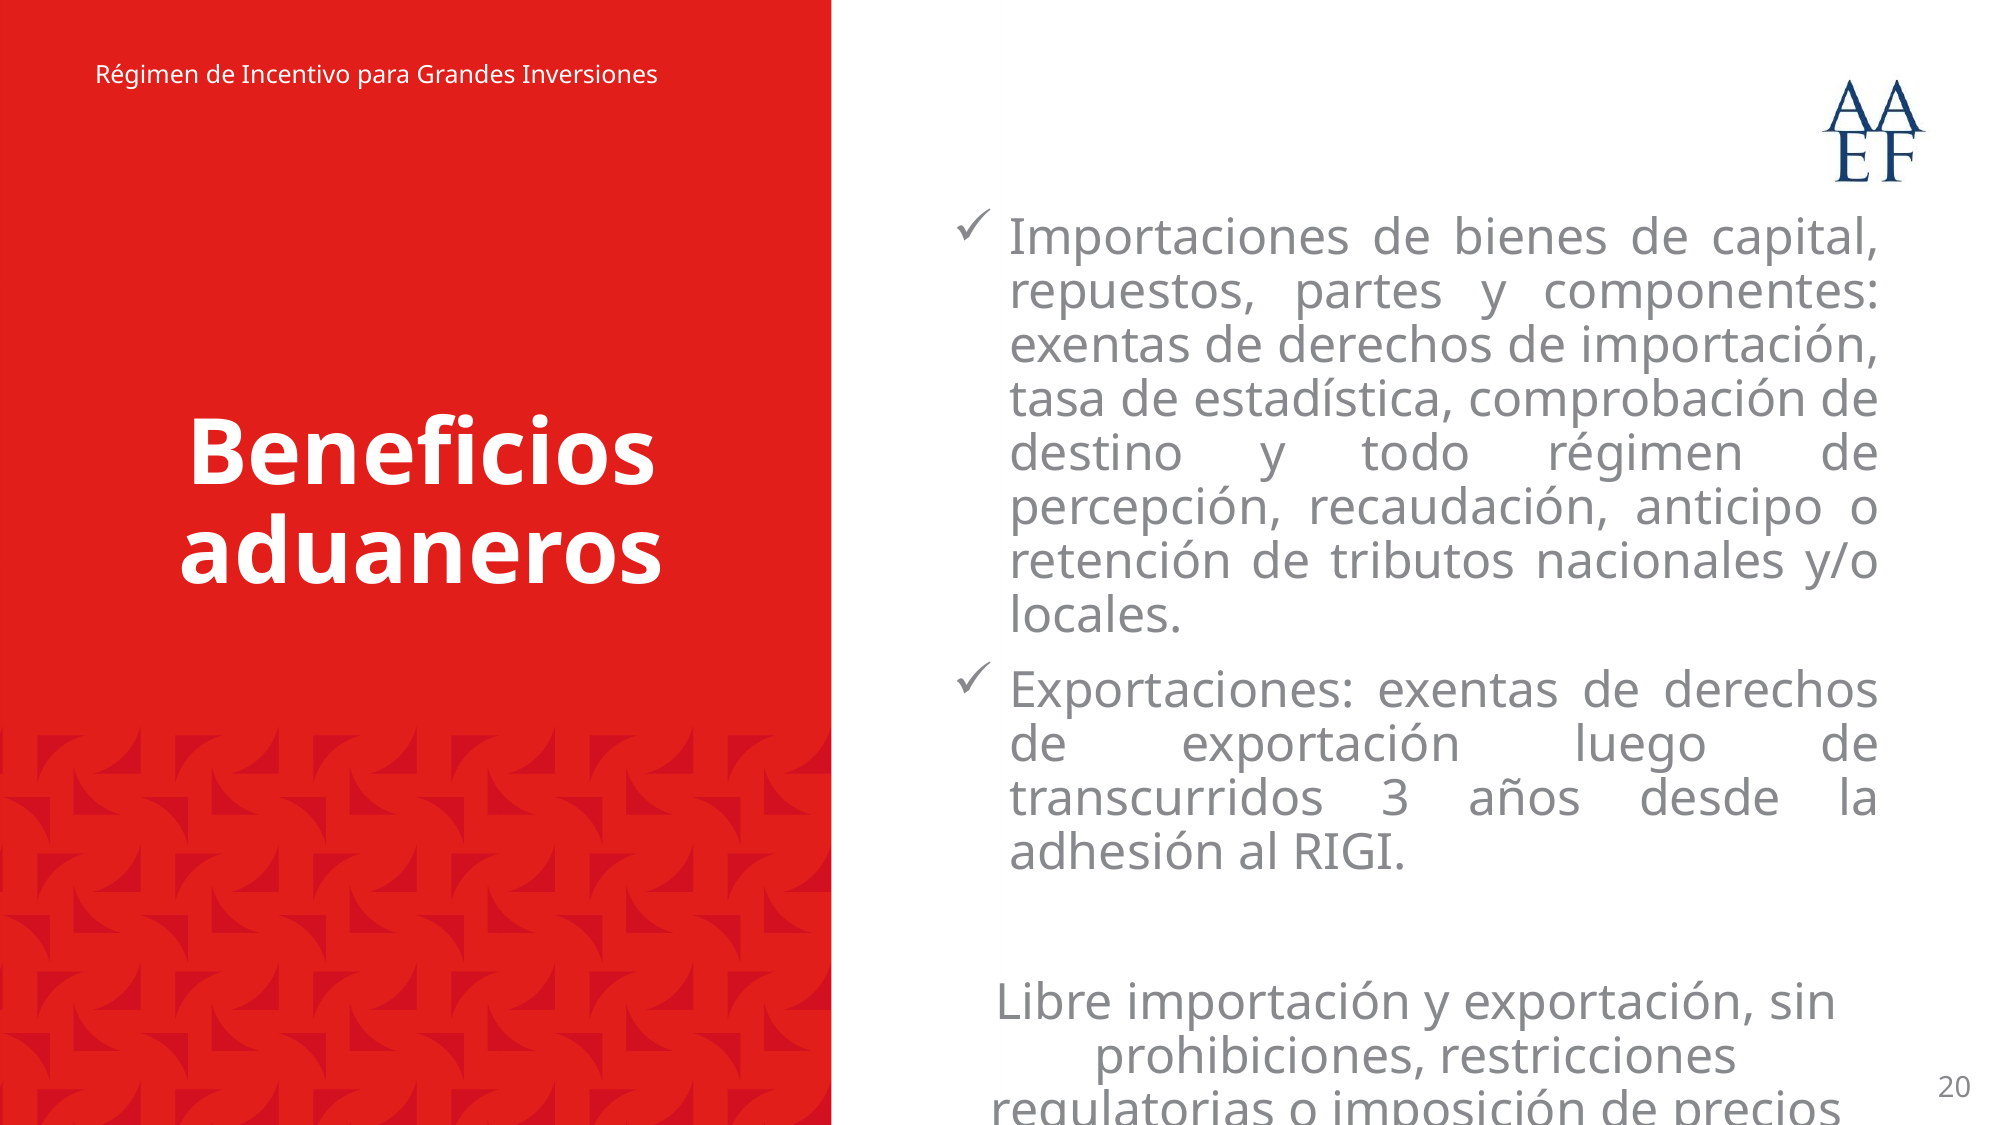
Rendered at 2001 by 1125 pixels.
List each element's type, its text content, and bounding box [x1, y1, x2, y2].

list Régimen de Incentivo para Grandes Inversiones [80, 54, 764, 95]
list Beneficios aduaneros [57, 397, 787, 687]
picture [0, 0, 2001, 1125]
list Importaciones de bienes de capital, repuestos, partes y componentes: exentas de derechos de importación, tasa de estadística, comprobación de destino y todo régimen de percepción, recaudación, anticipo o retención de tributos nacionales y/o locales. Exportaciones: exentas de derechos de exportación luego de transcurridos 3 años desde la adhesión al RIGI. Libre importación y exportación, sin prohibiciones, restricciones regulatorias o imposición de precios oficiales. [937, 204, 1896, 1029]
